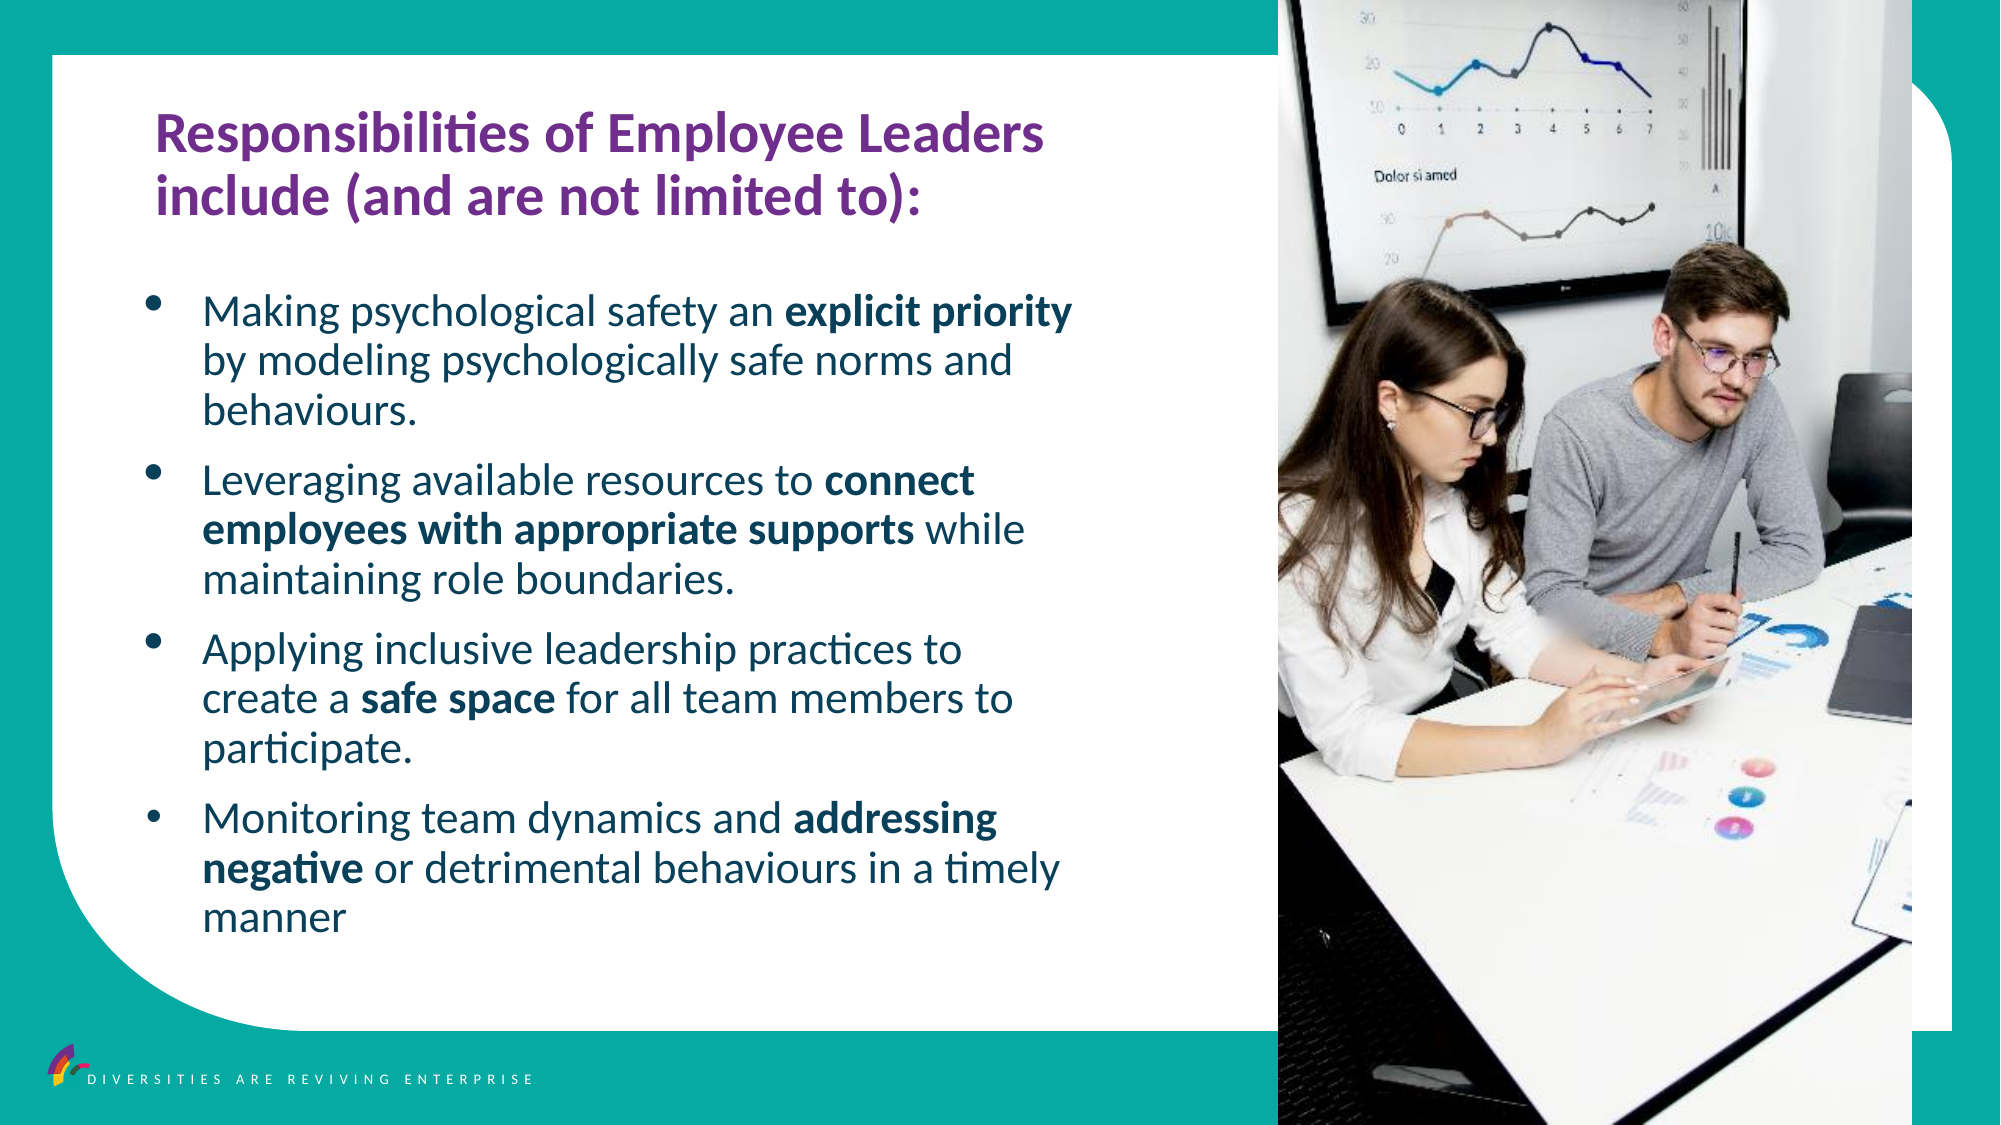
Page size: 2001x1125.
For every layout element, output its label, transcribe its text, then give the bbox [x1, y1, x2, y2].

list Making psychological safety an explicit priority by modeling psychologically safe norms and behaviours. Leveraging available resources to connect employees with appropriate supports while maintaining role boundaries. Applying inclusive leadership practices to create a safe space for all team members to participate. Monitoring team dynamics and addressing negative or detrimental behaviours in a timely manner [130, 279, 1091, 911]
picture [1278, 0, 1912, 1125]
list Responsibilities of Employee Leaders include (and are not limited to): [140, 95, 1082, 228]
